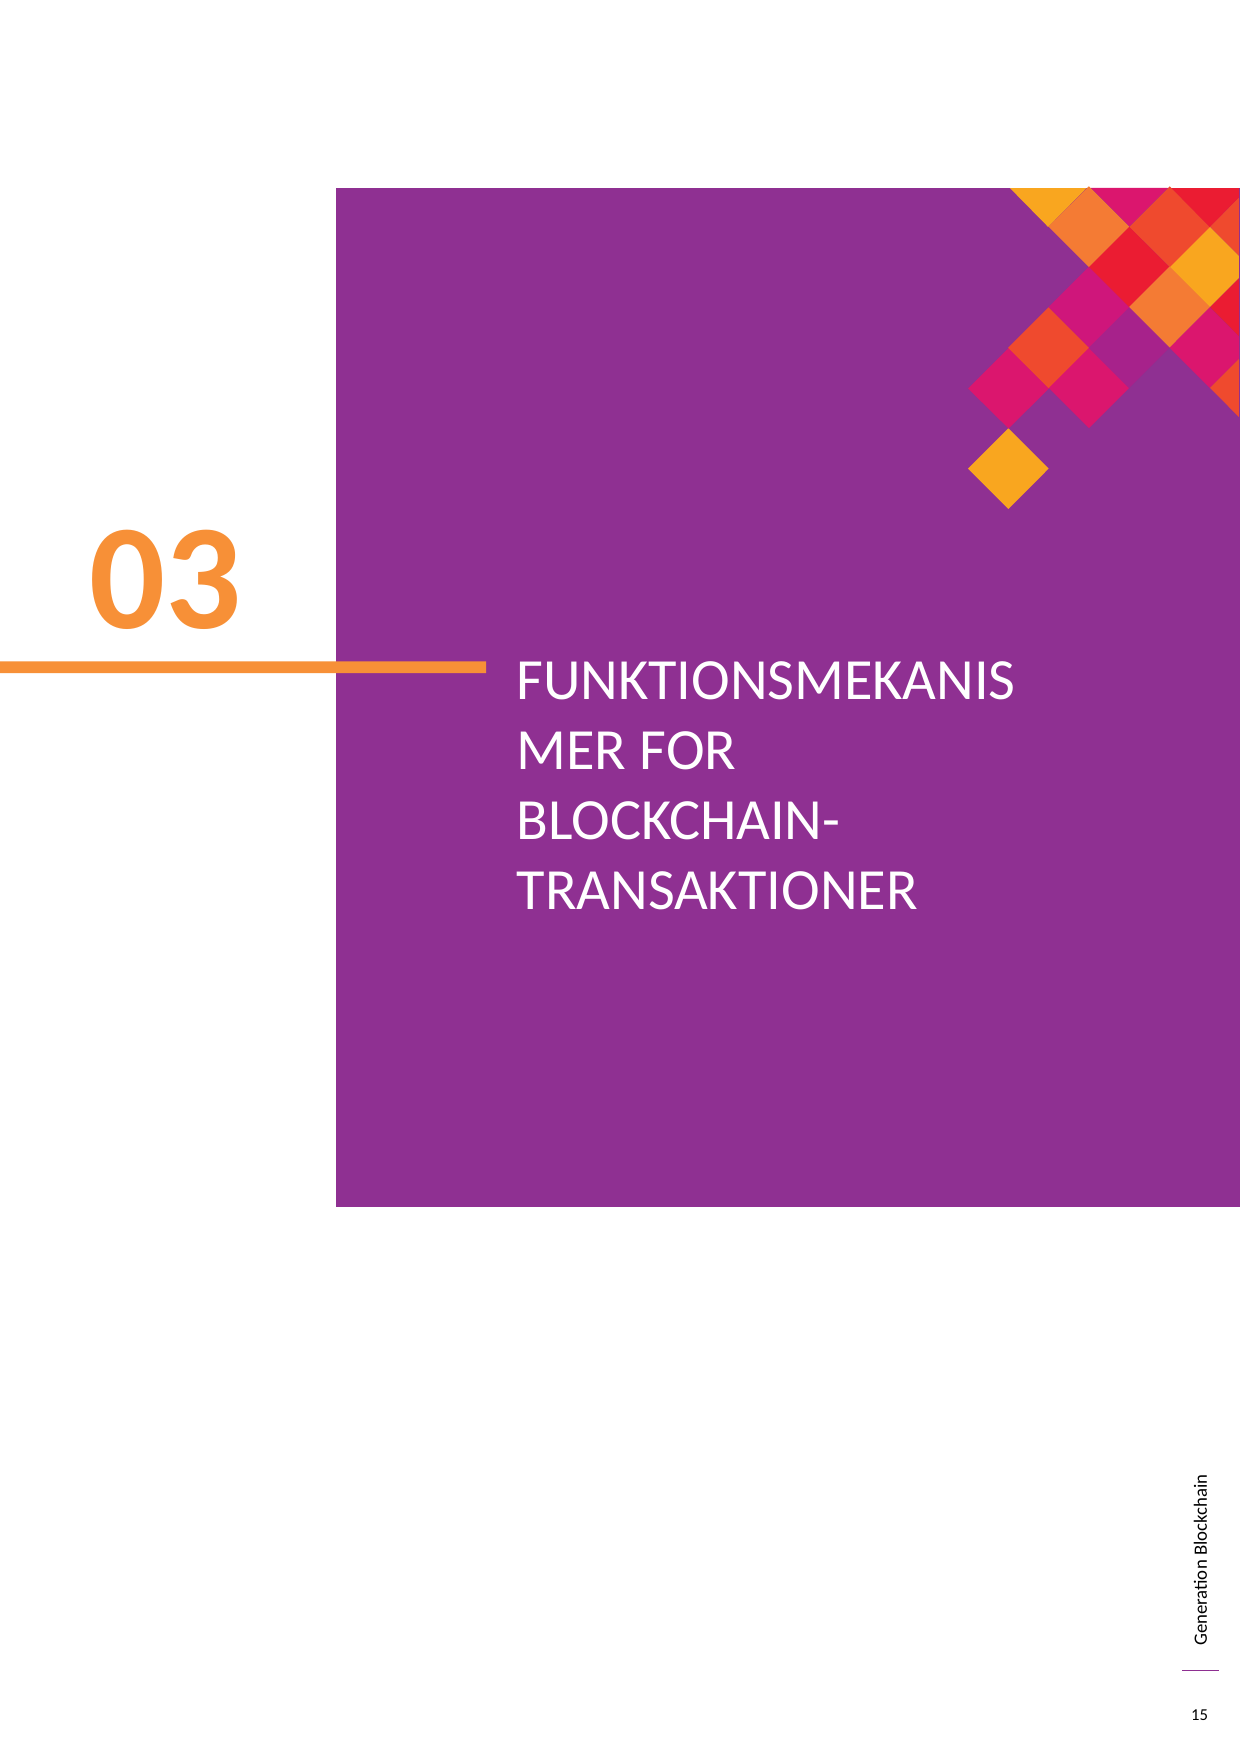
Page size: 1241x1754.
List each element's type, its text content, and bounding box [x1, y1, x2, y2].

slide_number 15 [1170, 1692, 1229, 1736]
list 03 [74, 471, 375, 727]
list FUNKTIONSMEKANISMER FOR BLOCKCHAIN-TRANSAKTIONER [501, 634, 1074, 813]
